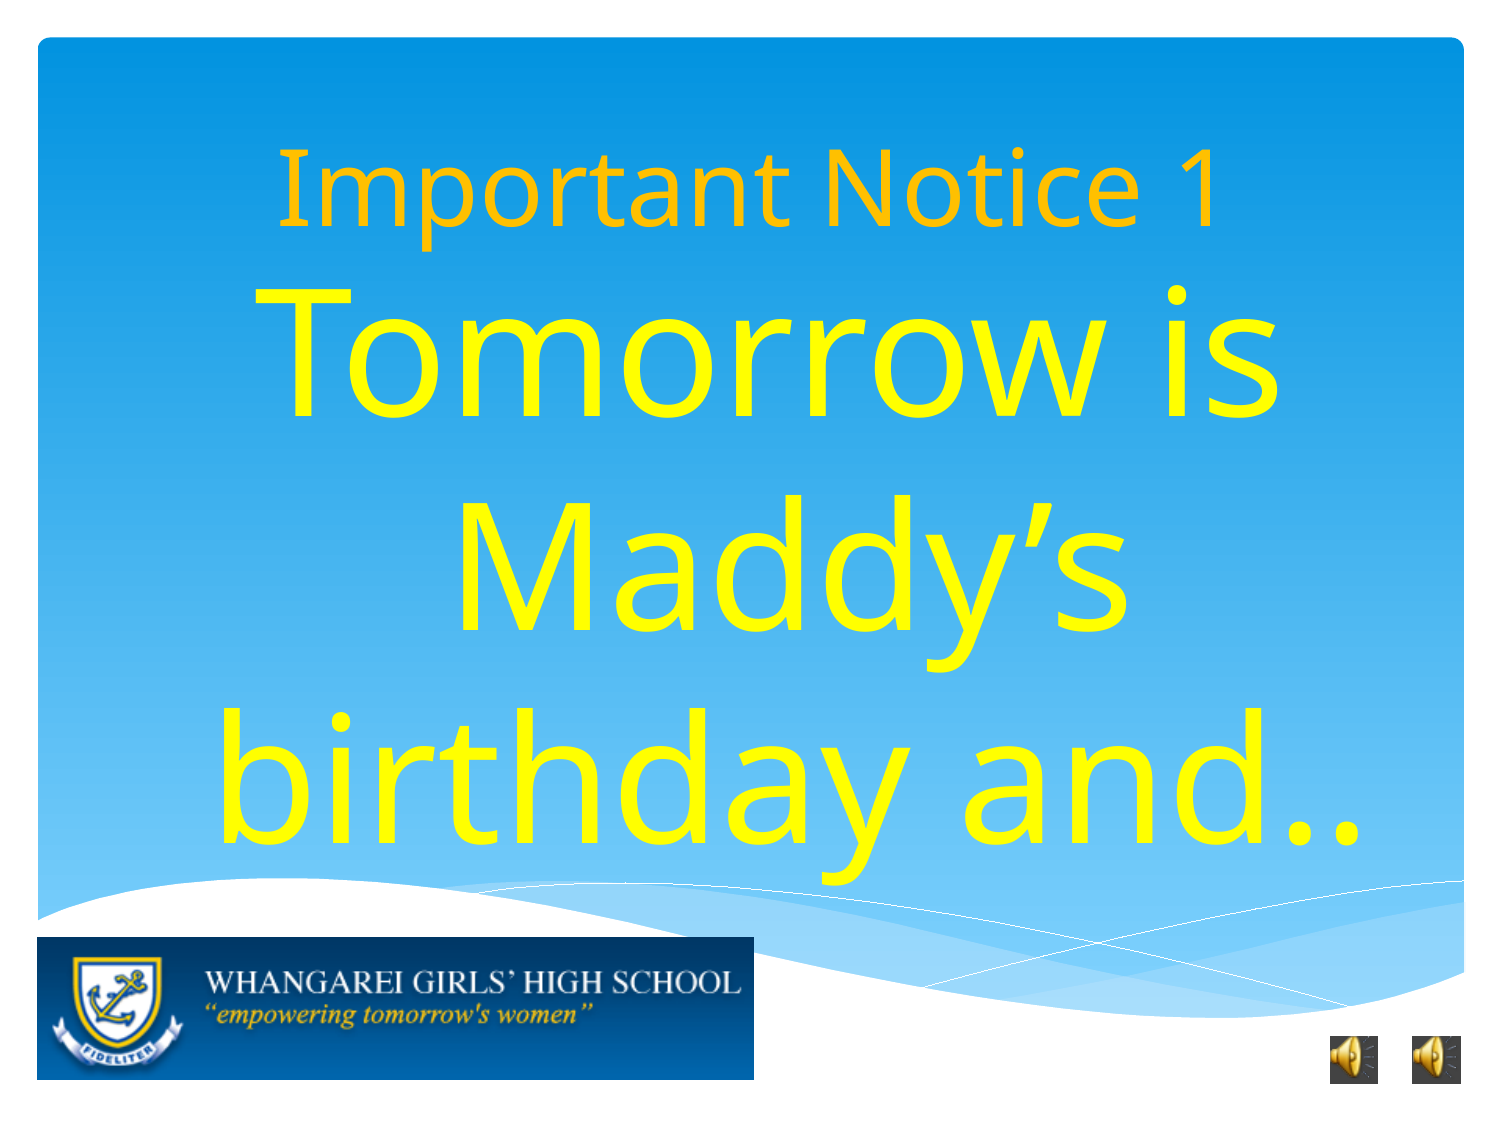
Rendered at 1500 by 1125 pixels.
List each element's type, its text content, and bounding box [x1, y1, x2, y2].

text_box Tomorrow is Maddy’s birthday and.. [149, 231, 1391, 963]
picture [1411, 1034, 1462, 1086]
text_box Important Notice 1 [149, 37, 1362, 255]
picture [1328, 1034, 1380, 1086]
picture [37, 937, 754, 1080]
